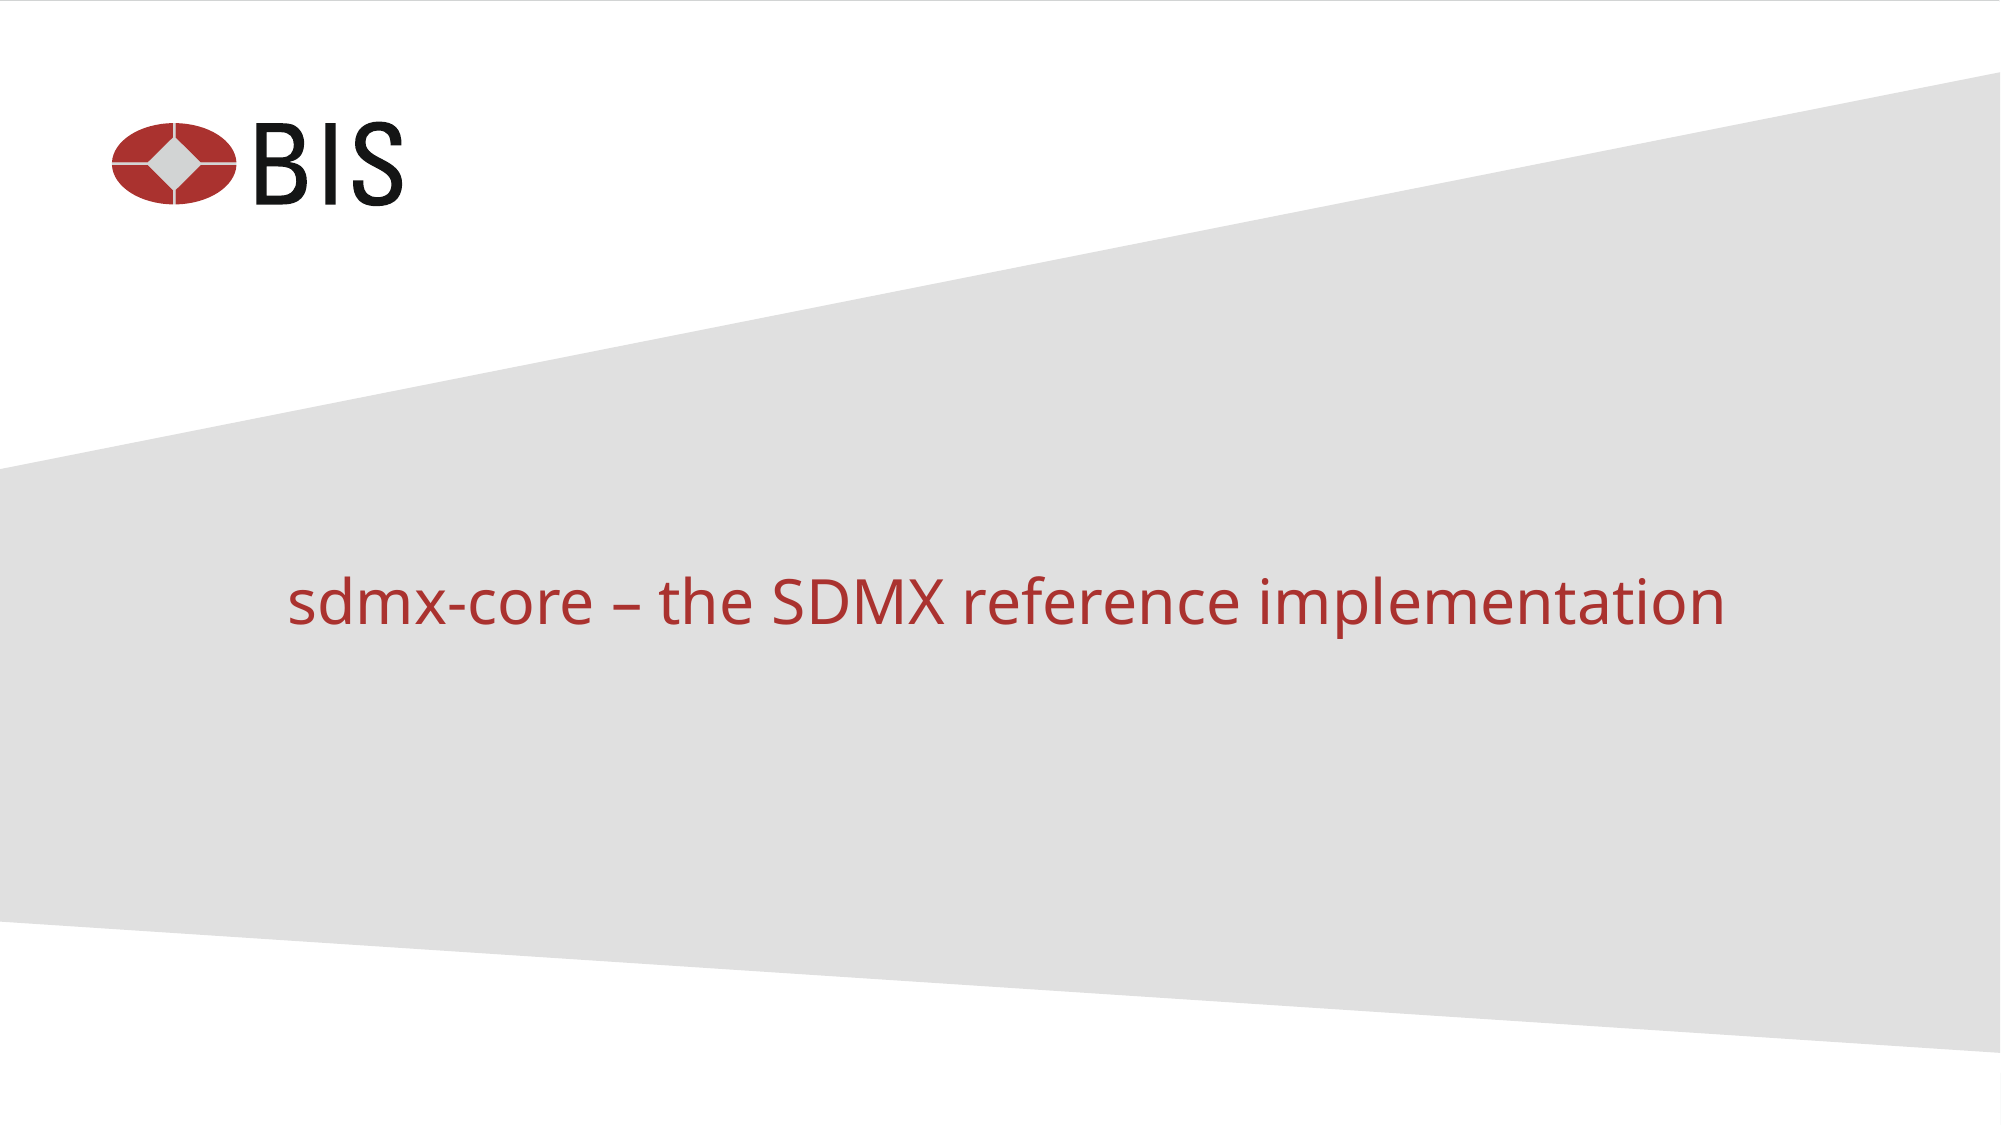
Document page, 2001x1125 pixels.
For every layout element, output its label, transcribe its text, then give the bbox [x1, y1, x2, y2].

title sdmx-core – the SDMX reference implementation [181, 562, 1835, 823]
